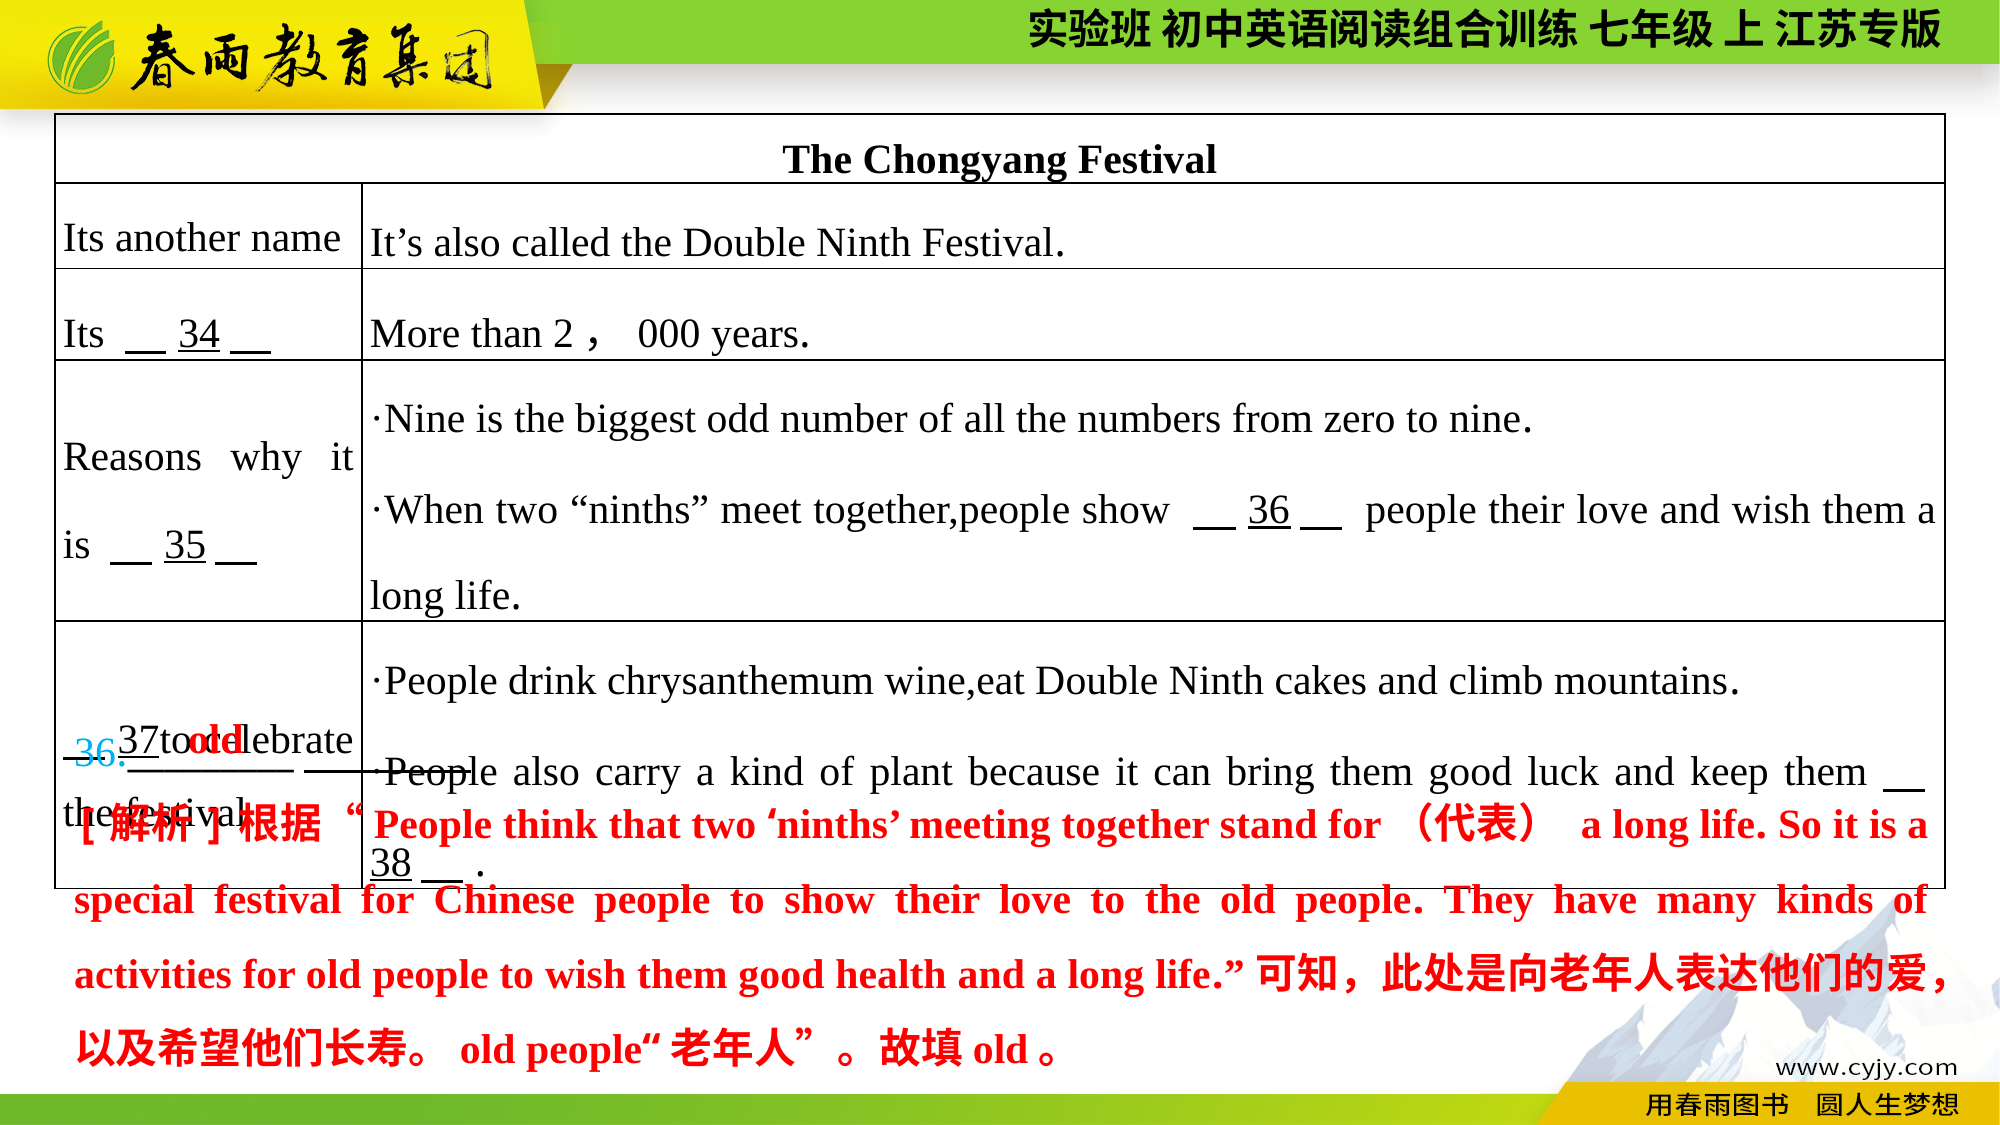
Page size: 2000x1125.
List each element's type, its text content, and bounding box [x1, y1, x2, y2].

table_header The Chongyang Festival [56, 115, 1944, 182]
table_cell More than 2，000 years. [363, 269, 1944, 359]
table_cell 37to celebrate the festival [56, 622, 361, 888]
picture [0, 0, 2000, 1125]
table_cell ·Nine is the biggest odd number of all the numbers from zero to nine. ·When two “ninths” meet together,people show 36 people their love and wish them a long life. [363, 361, 1944, 620]
table_cell Its 34 [56, 269, 361, 359]
table_cell ·People drink chrysanthemum wine,eat Double Ninth cakes and climb mountains. ·People also carry a kind of plant because it can bring them good luck and keep them 38 . [363, 622, 1944, 692]
table_cell It’s also called the Double Ninth Festival. [363, 184, 1944, 268]
table_cell Its another name [56, 184, 361, 268]
text_box [解析]根据“People think that two ‘ninths’ meeting together stand for（代表） a long life. So it is a special festival for Chinese people to show their love to the old people. They have many kinds of activities for old people to wish them good health and a long life.”可知，此处是向老年人表达他们的爱，以及希望他们长寿。old people“老年人”。故填old。 [59, 764, 1944, 1080]
list 36._________ [59, 692, 1944, 764]
text_box old [173, 704, 259, 764]
table_cell Reasons why it is 35 [56, 361, 361, 620]
